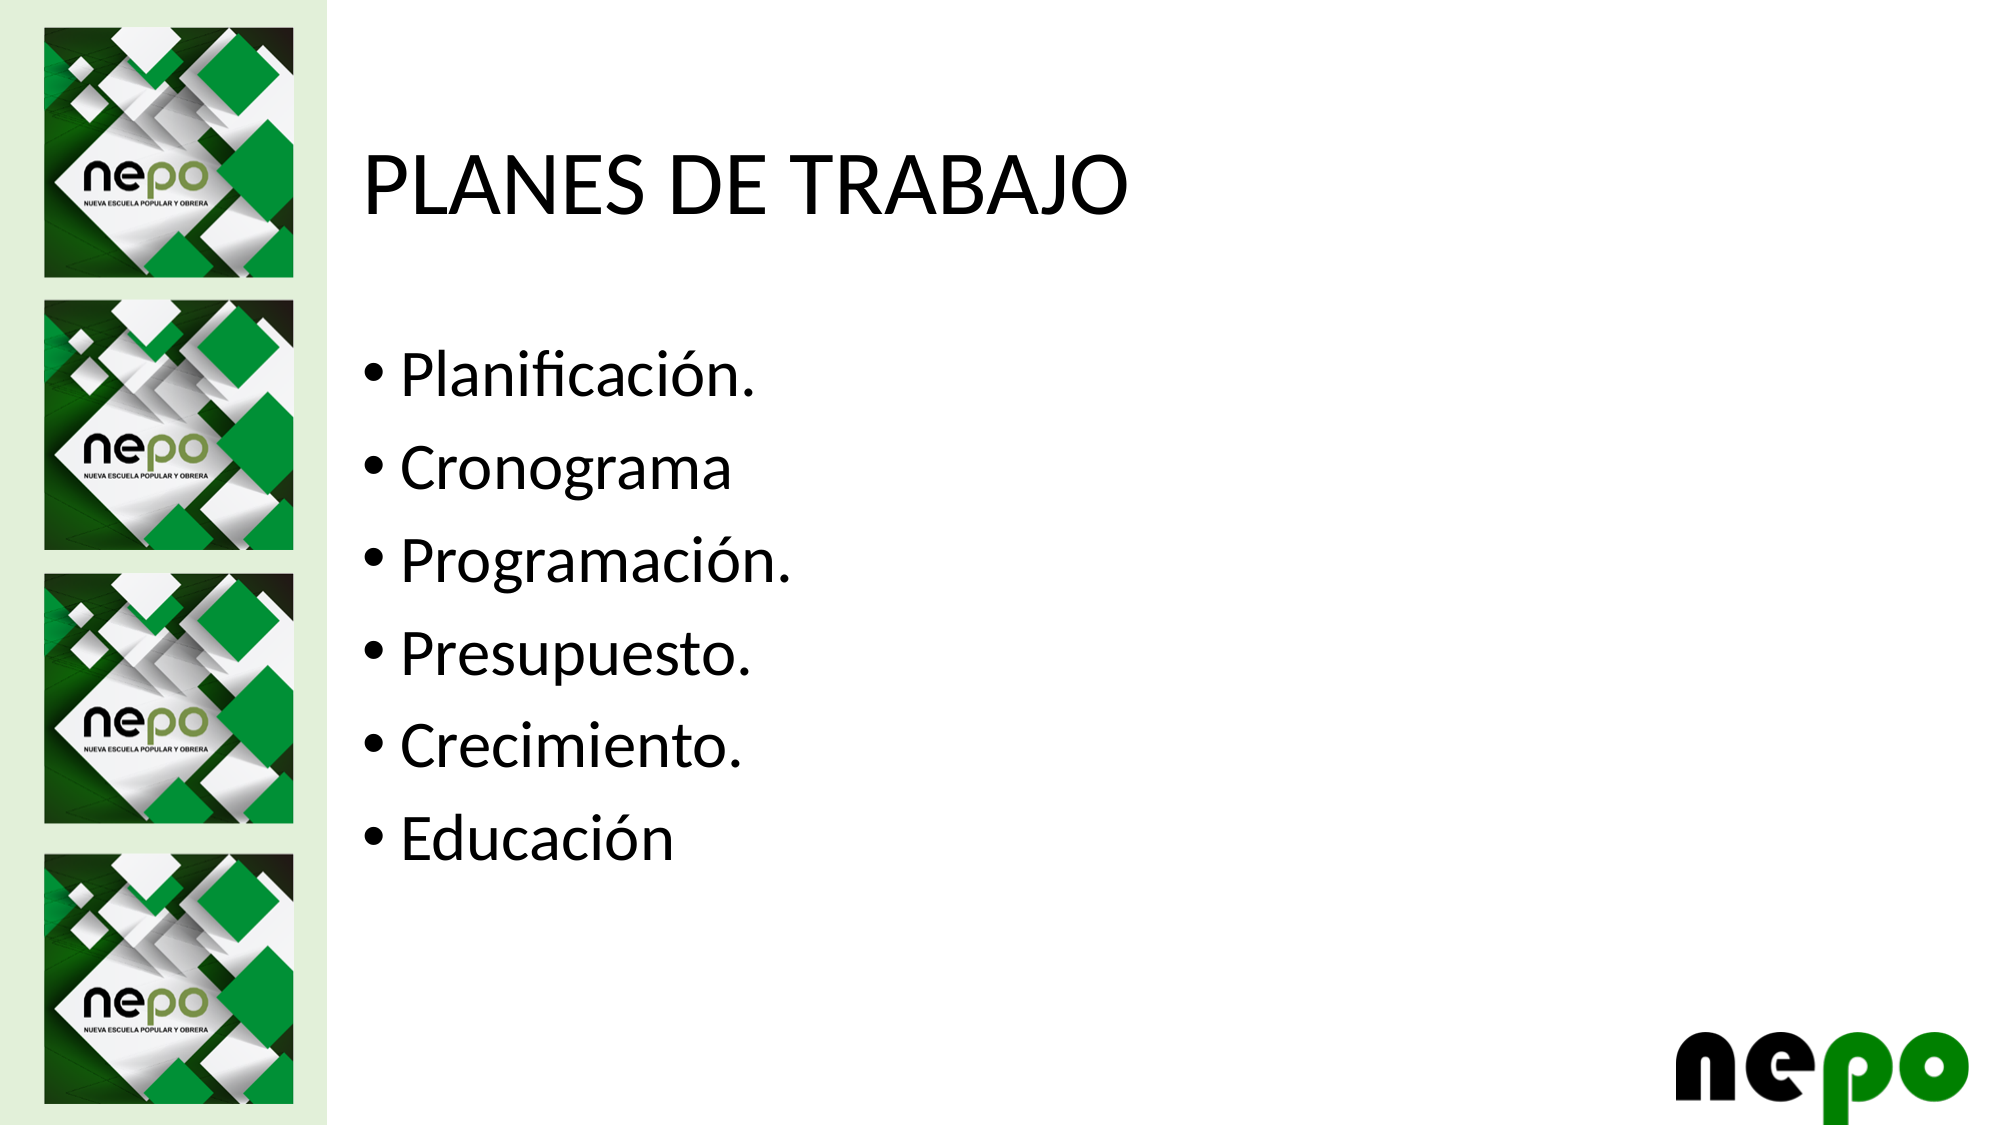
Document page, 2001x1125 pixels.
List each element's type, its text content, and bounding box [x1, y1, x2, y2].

picture [0, 0, 327, 1125]
list PLANES DE TRABAJO Planificación. Cronograma Programación. Presupuesto. Crecimiento. Educación [347, 128, 1964, 1014]
picture [1676, 1032, 1969, 1125]
